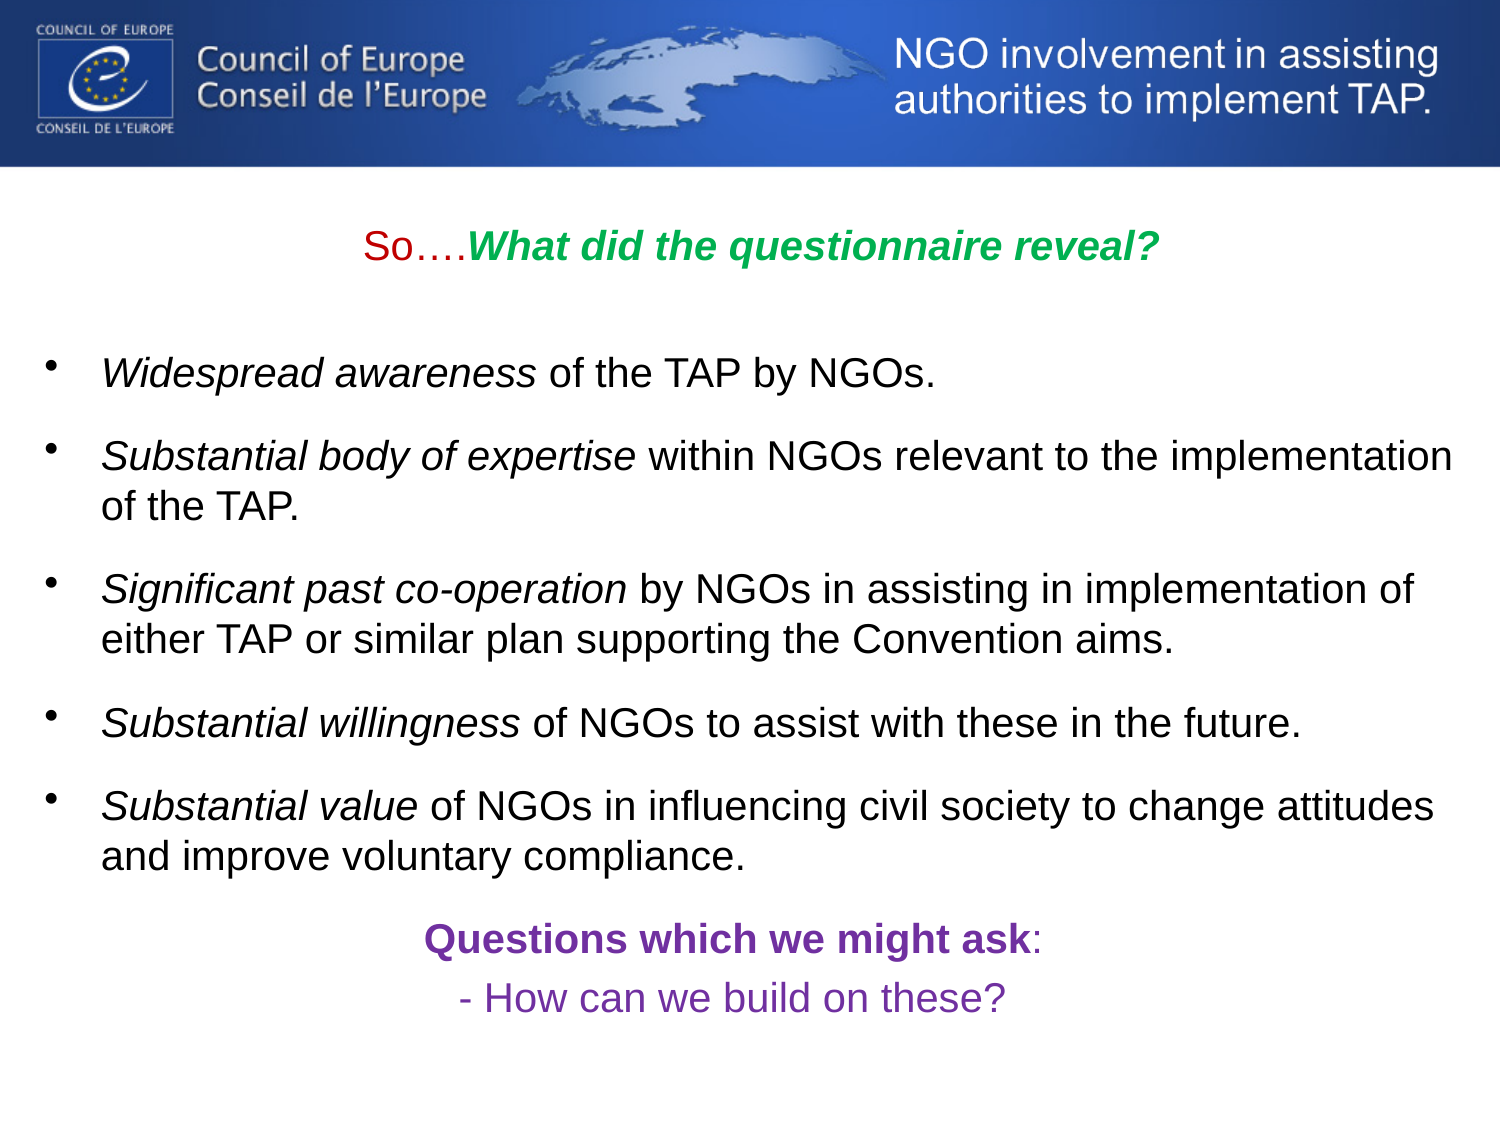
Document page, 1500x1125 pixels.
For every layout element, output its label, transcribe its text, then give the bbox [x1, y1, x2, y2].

list Widespread awareness of the TAP by NGOs. Substantial body of expertise within NGOs relevant to the implementation of the TAP. Significant past co-operation by NGOs in assisting in implementation of either TAP or similar plan supporting the Convention aims. Substantial willingness of NGOs to assist with these in the future. Substantial value of NGOs in influencing civil society to change attitudes and improve voluntary compliance. Questions which we might ask: - How can we build on these? [29, 338, 1500, 1125]
title So….What did the questionnaire reveal? [135, 202, 1388, 285]
picture [0, 0, 1500, 1125]
